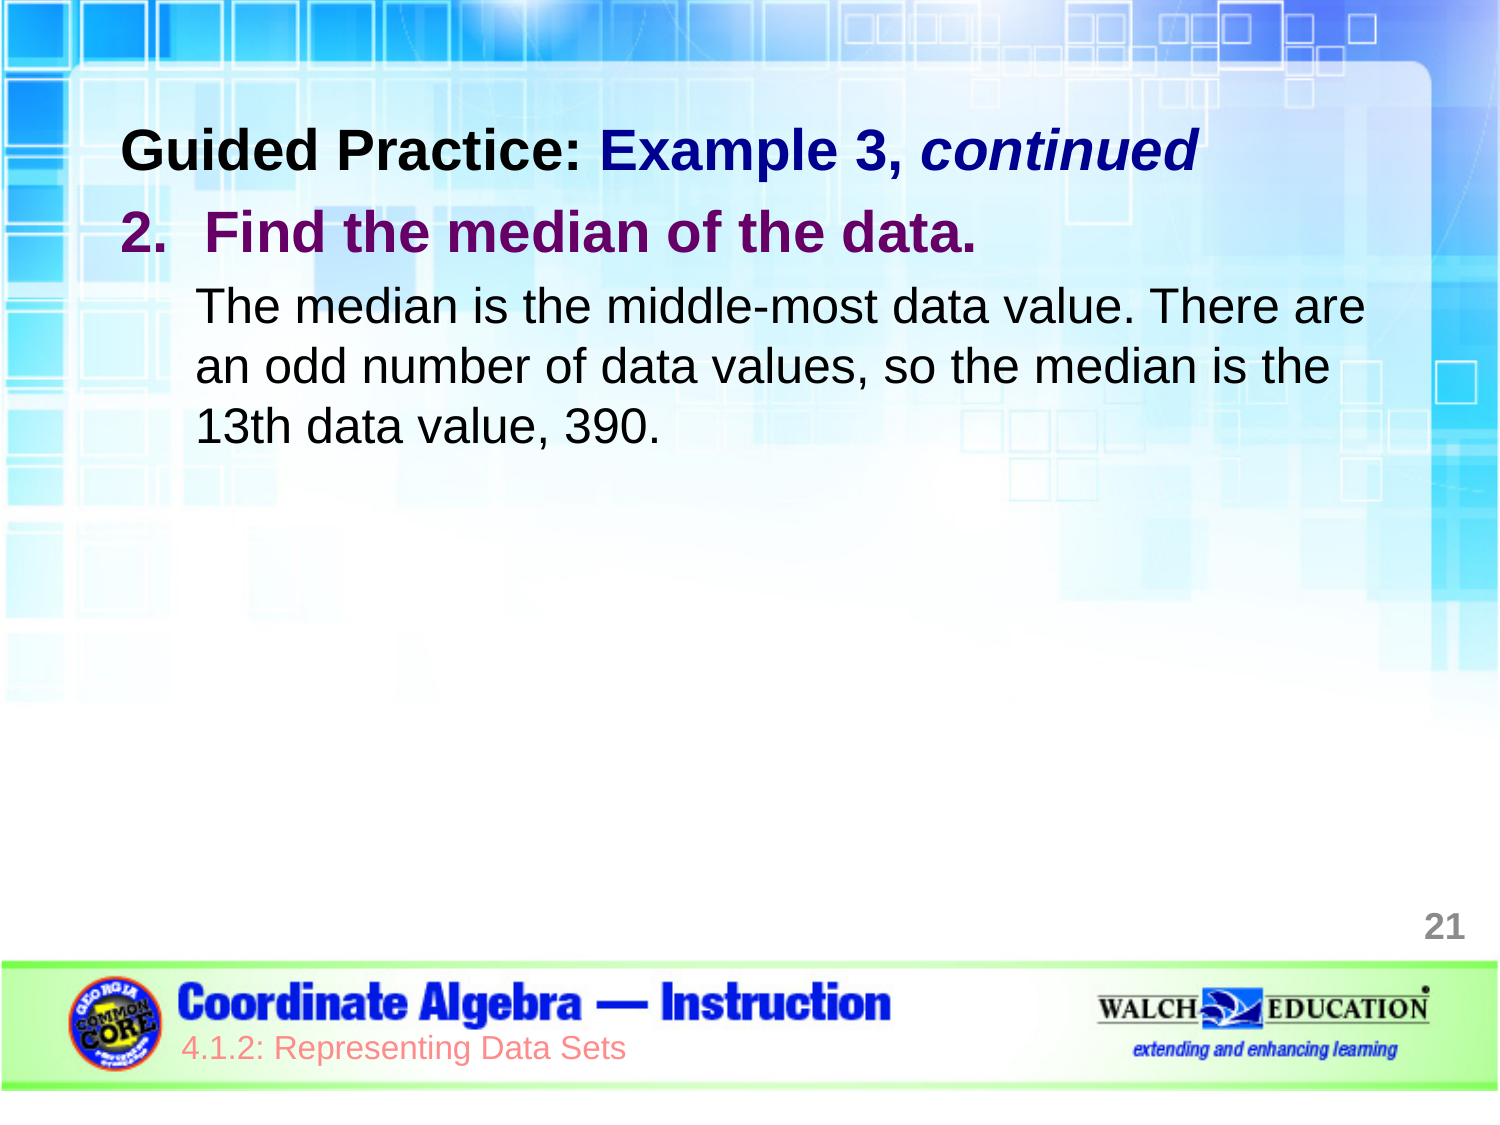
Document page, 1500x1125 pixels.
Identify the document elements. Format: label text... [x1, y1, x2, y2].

picture [1, 0, 1500, 1091]
footer 4.1.2: Representing Data Sets [166, 1024, 1080, 1069]
slide_number 21 [1361, 901, 1481, 949]
subtitle Guided Practice: Example 3, continued Find the median of the data. The median is the middle-most data value. There are an odd number of data values, so the median is the 13th data value, 390. [105, 105, 1394, 925]
